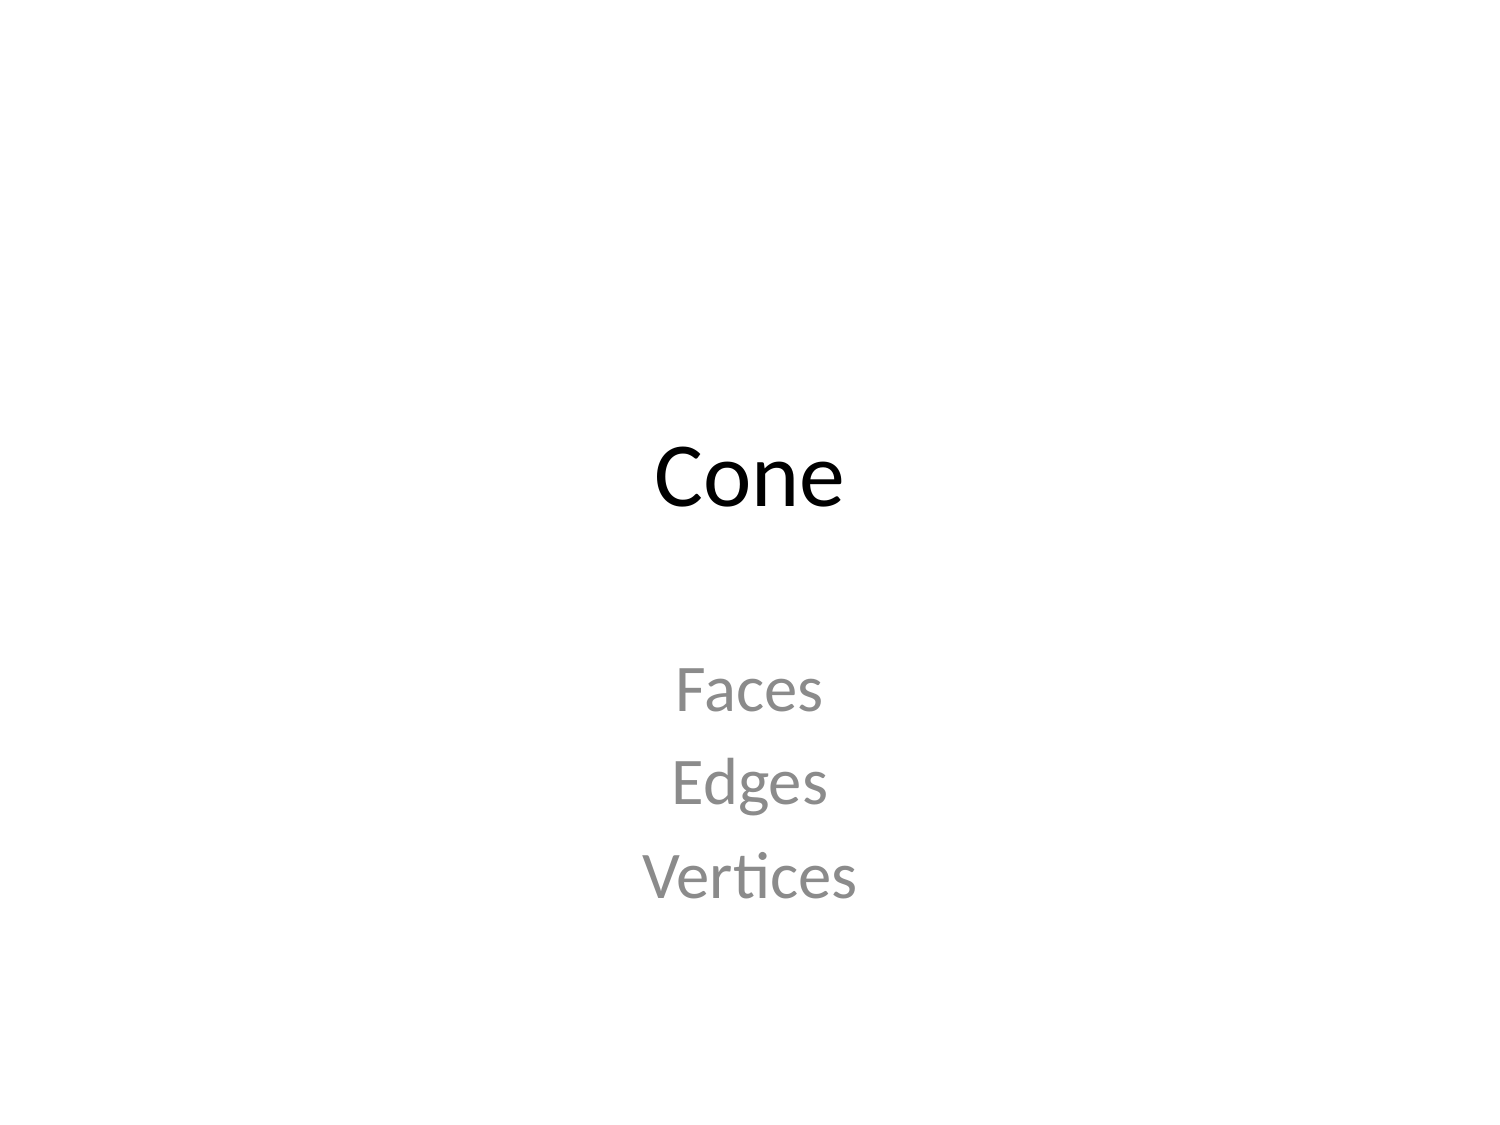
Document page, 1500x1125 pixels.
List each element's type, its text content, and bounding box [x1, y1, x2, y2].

subtitle Faces Edges Vertices [225, 637, 1275, 925]
title Cone [112, 349, 1388, 591]
